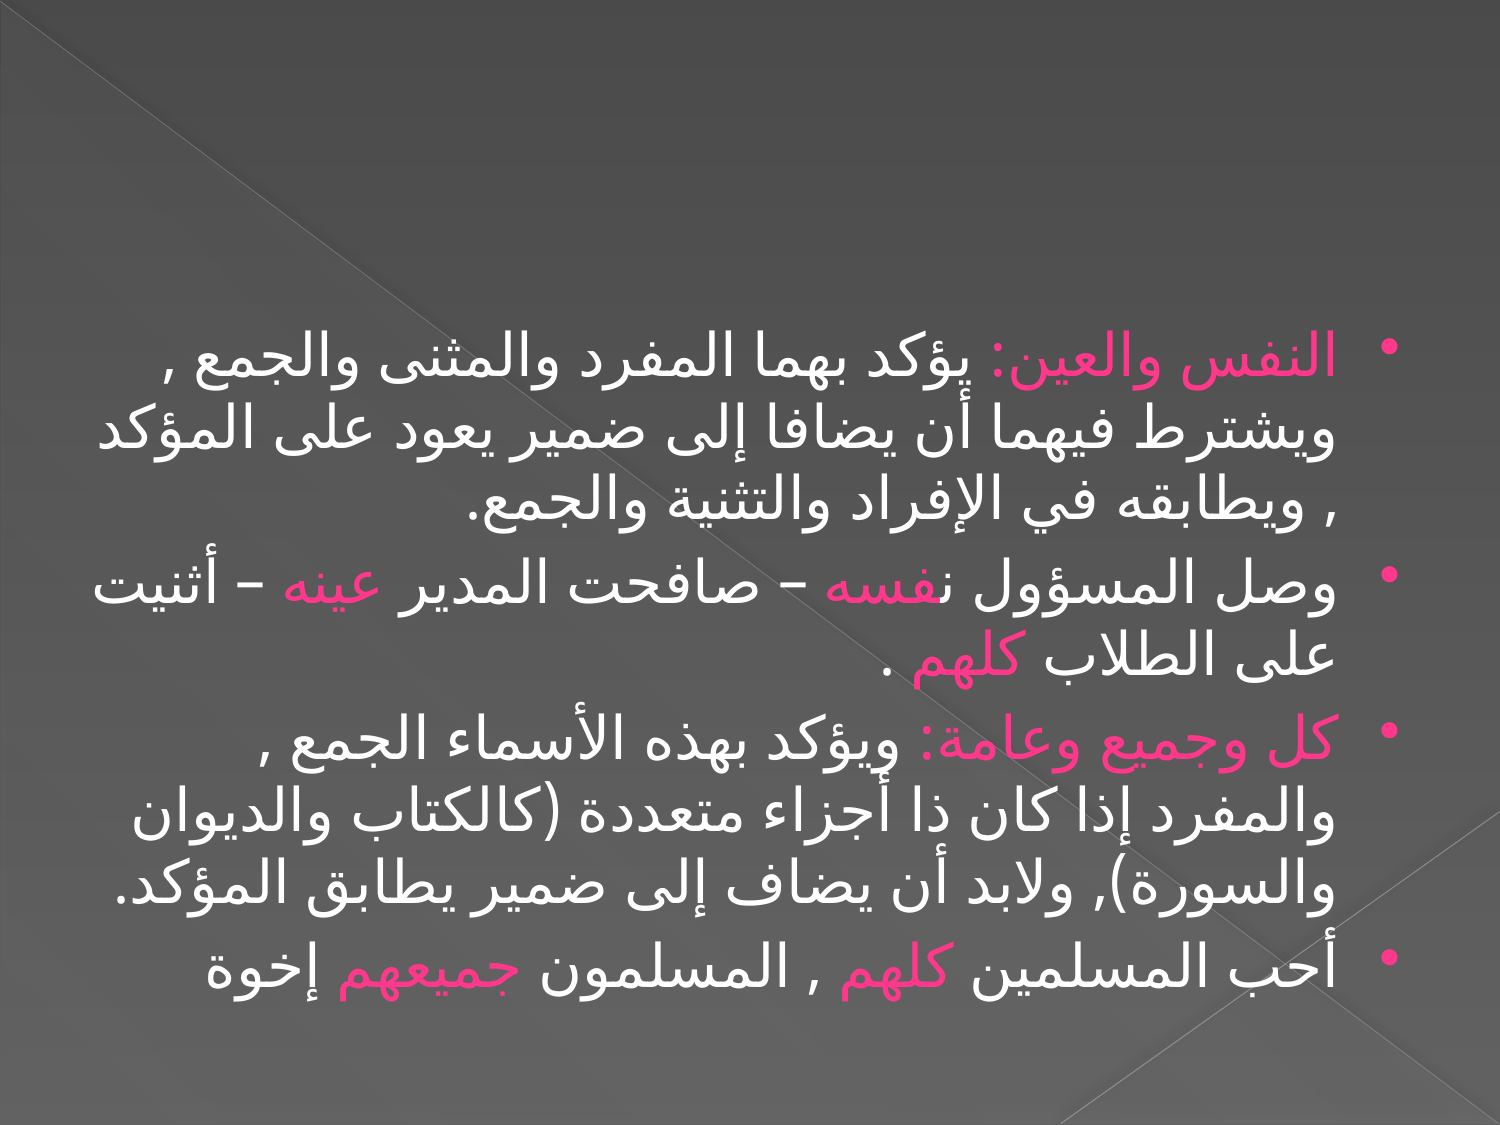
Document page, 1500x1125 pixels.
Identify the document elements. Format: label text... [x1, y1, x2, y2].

list النفس والعين: يؤكد بهما المفرد والمثنى والجمع , ويشترط فيهما أن يضافا إلى ضمير يعود على المؤكد , ويطابقه في الإفراد والتثنية والجمع. وصل المسؤول نفسه – صافحت المدير عينه – أثنيت على الطلاب كلهم . كل وجميع وعامة: ويؤكد بهذه الأسماء الجمع , والمفرد إذا كان ذا أجزاء متعددة (كالكتاب والديوان والسورة), ولابد أن يضاف إلى ضمير يطابق المؤكد. أحب المسلمين كلهم , المسلمون جميعهم إخوة [75, 308, 1425, 1059]
